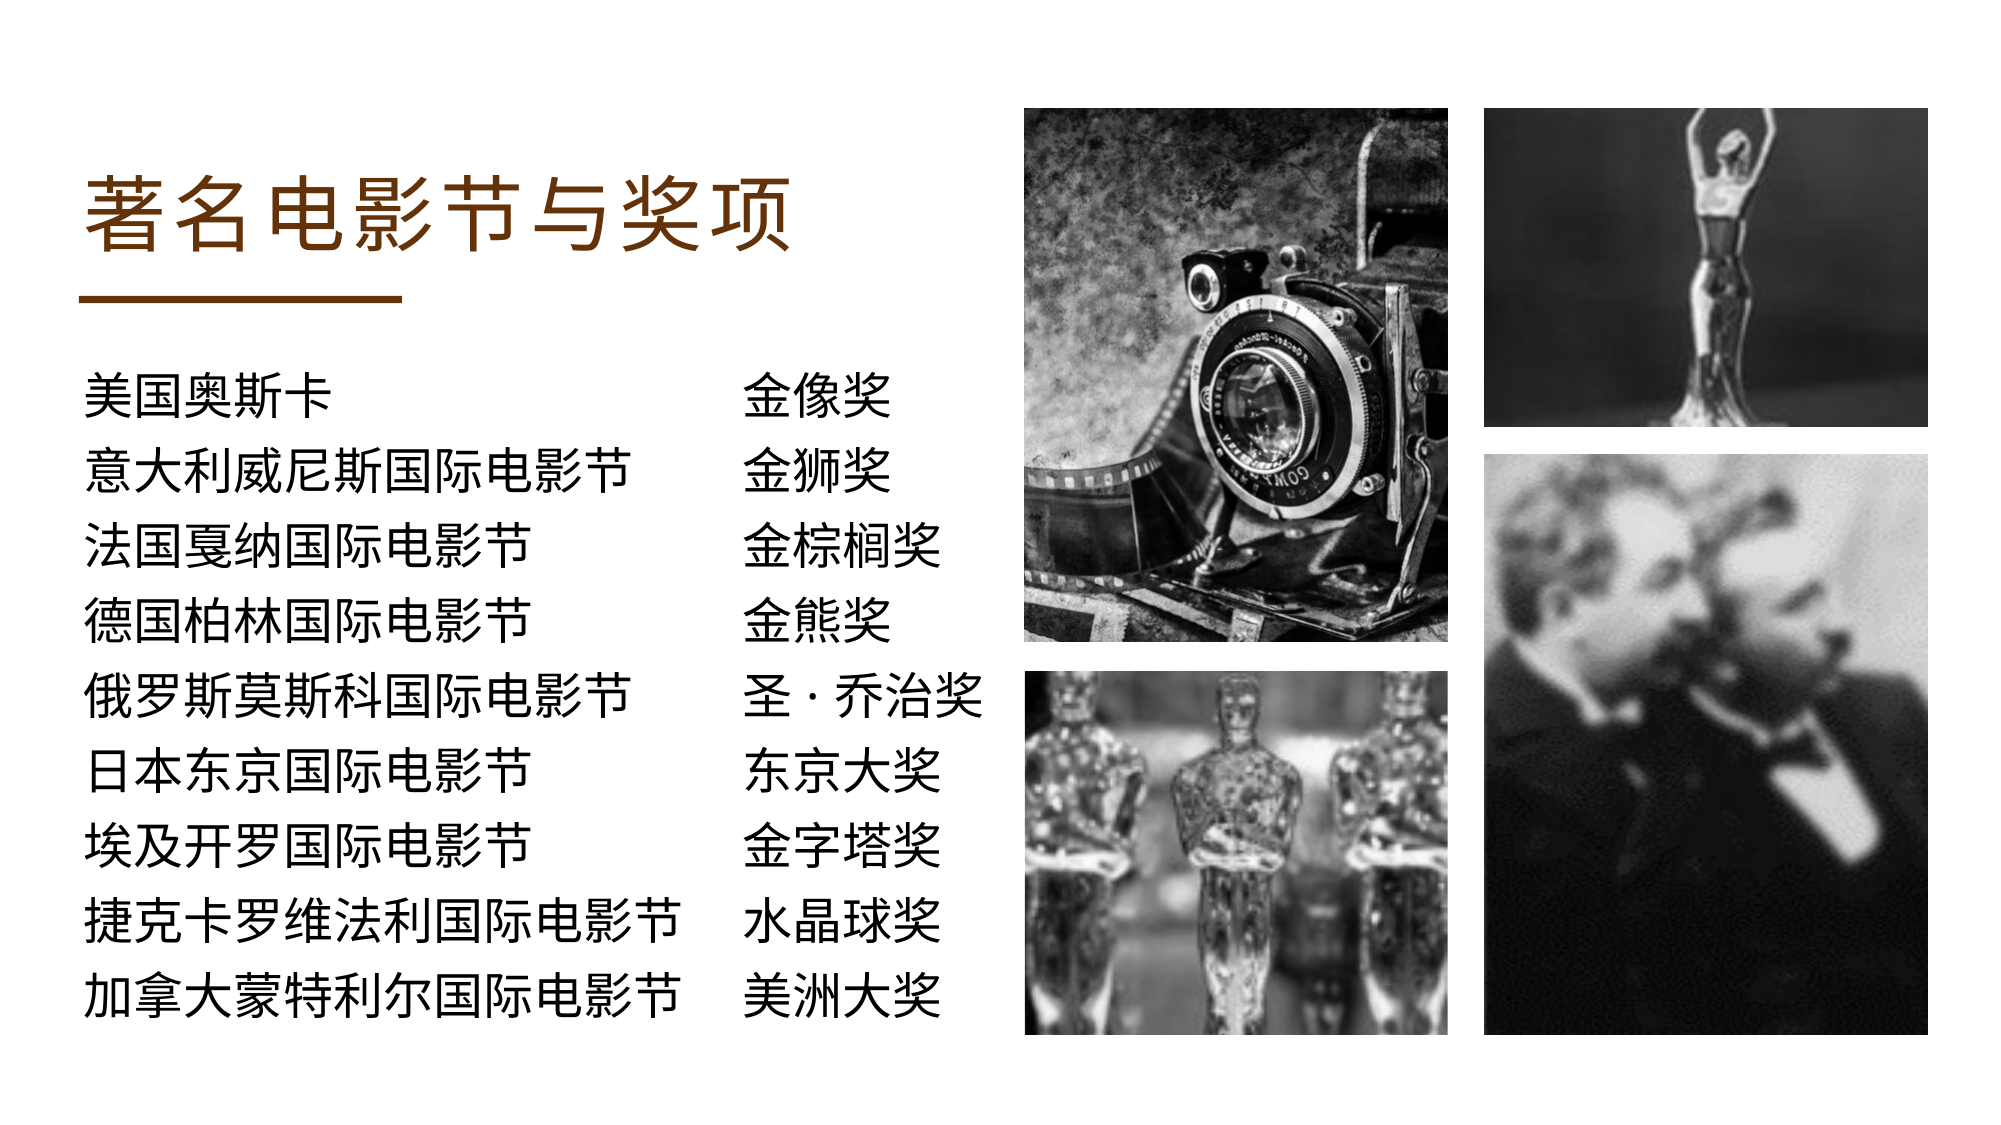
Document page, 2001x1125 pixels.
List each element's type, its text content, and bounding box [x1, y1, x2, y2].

picture [1024, 108, 1448, 642]
table_cell 埃及开罗国际电影节 [69, 799, 727, 874]
text_box 著名电影节与奖项 [68, 154, 847, 270]
table_header 金像奖 [727, 349, 1024, 424]
text_box [78, 295, 402, 304]
table_cell 美洲大奖 [727, 949, 1024, 1024]
picture [1024, 671, 1448, 1035]
table_cell 意大利威尼斯国际电影节 [69, 424, 727, 499]
picture [1484, 454, 1928, 1035]
table_cell 水晶球奖 [727, 874, 1024, 949]
table_cell 金棕榈奖 [727, 499, 1024, 574]
table_cell 日本东京国际电影节 [69, 724, 727, 799]
table_cell 法国戛纳国际电影节 [69, 499, 727, 574]
table_cell 圣·乔治奖 [727, 649, 1123, 724]
table_cell 俄罗斯莫斯科国际电影节 [69, 649, 727, 724]
table_cell 捷克卡罗维法利国际电影节 [69, 874, 727, 949]
picture [1484, 108, 1928, 428]
table_cell 加拿大蒙特利尔国际电影节 [69, 949, 727, 1024]
table_header 美国奥斯卡 [69, 349, 727, 424]
table_cell 金字塔奖 [727, 799, 1024, 874]
table_cell 金熊奖 [727, 574, 1123, 649]
table_cell 德国柏林国际电影节 [69, 574, 727, 649]
table_cell 东京大奖 [727, 724, 1024, 799]
table_cell 金狮奖 [727, 424, 1024, 499]
